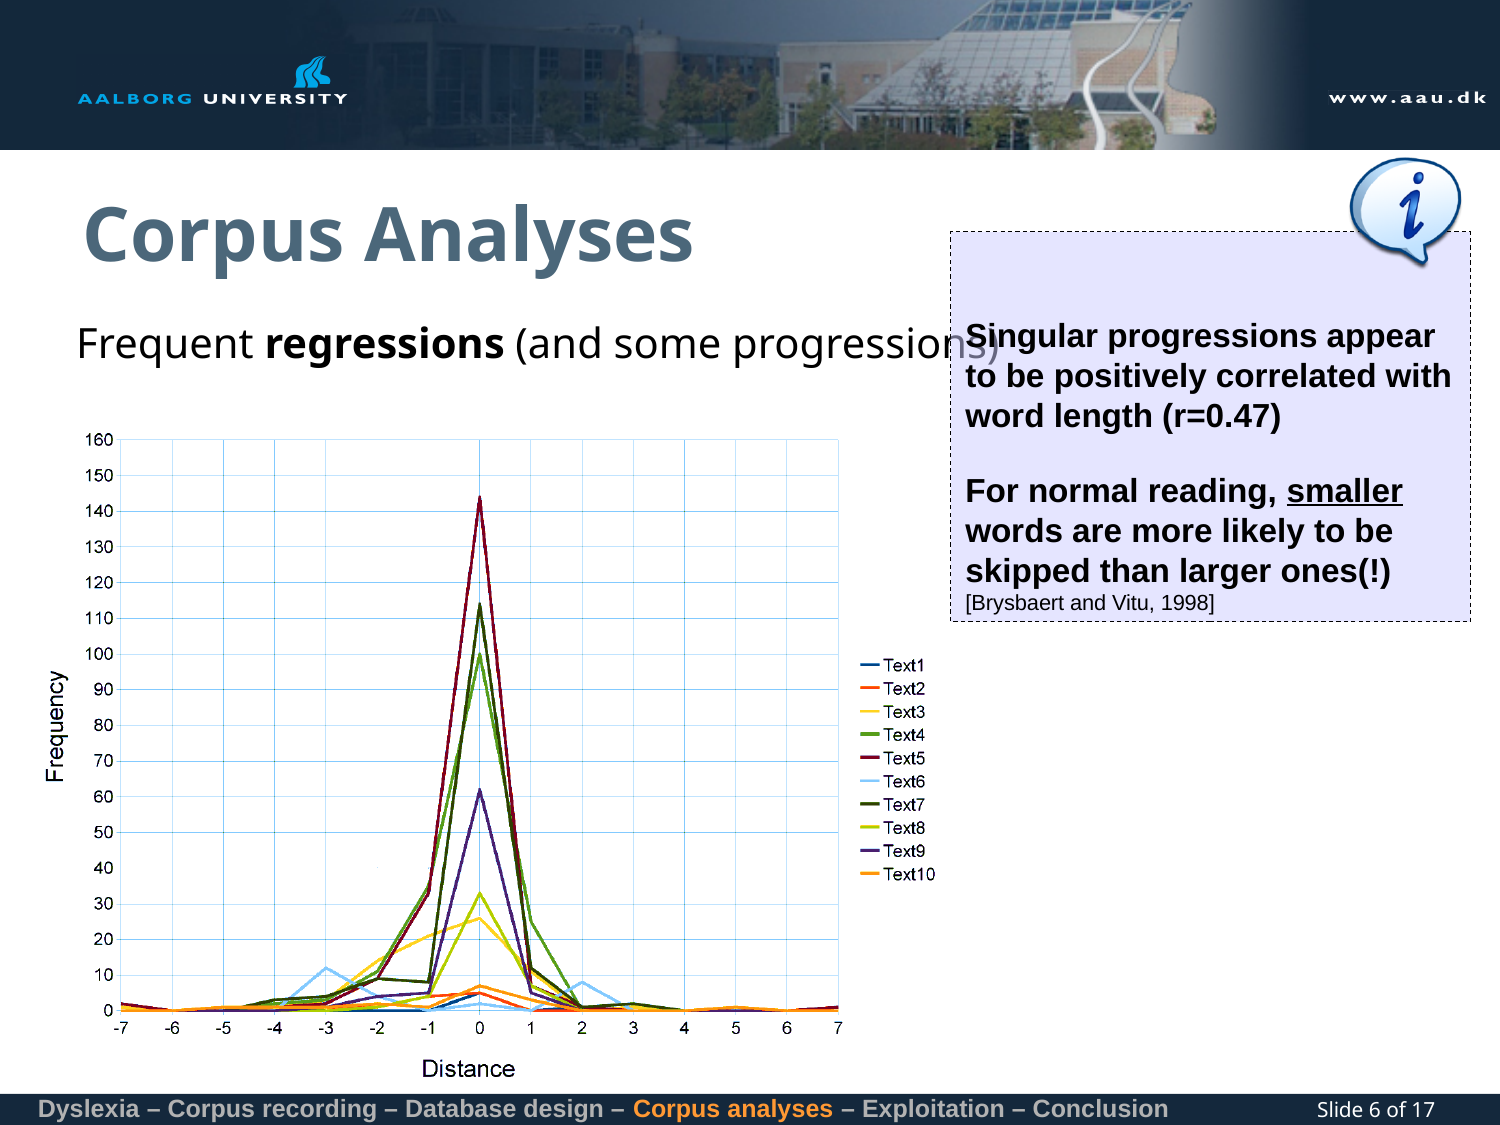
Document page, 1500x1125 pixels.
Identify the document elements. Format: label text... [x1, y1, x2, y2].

list Frequent regressions (and some progressions) [69, 316, 1418, 963]
title Corpus Analyses [76, 174, 1335, 288]
picture [41, 420, 940, 1088]
text_box Dyslexia – Corpus recording – Database design – Corpus analyses – Exploitation – Conclusion [23, 1084, 1185, 1125]
text_box Singular progressions appear to be positively correlated with word length (r=0.47) For normal reading, smaller words are more likely to be skipped than larger ones(!) [Brysbaert and Vitu, 1998] [950, 231, 1471, 622]
picture [0, 0, 1500, 279]
slide_number Slide 6 of 17 [1185, 1089, 1451, 1125]
